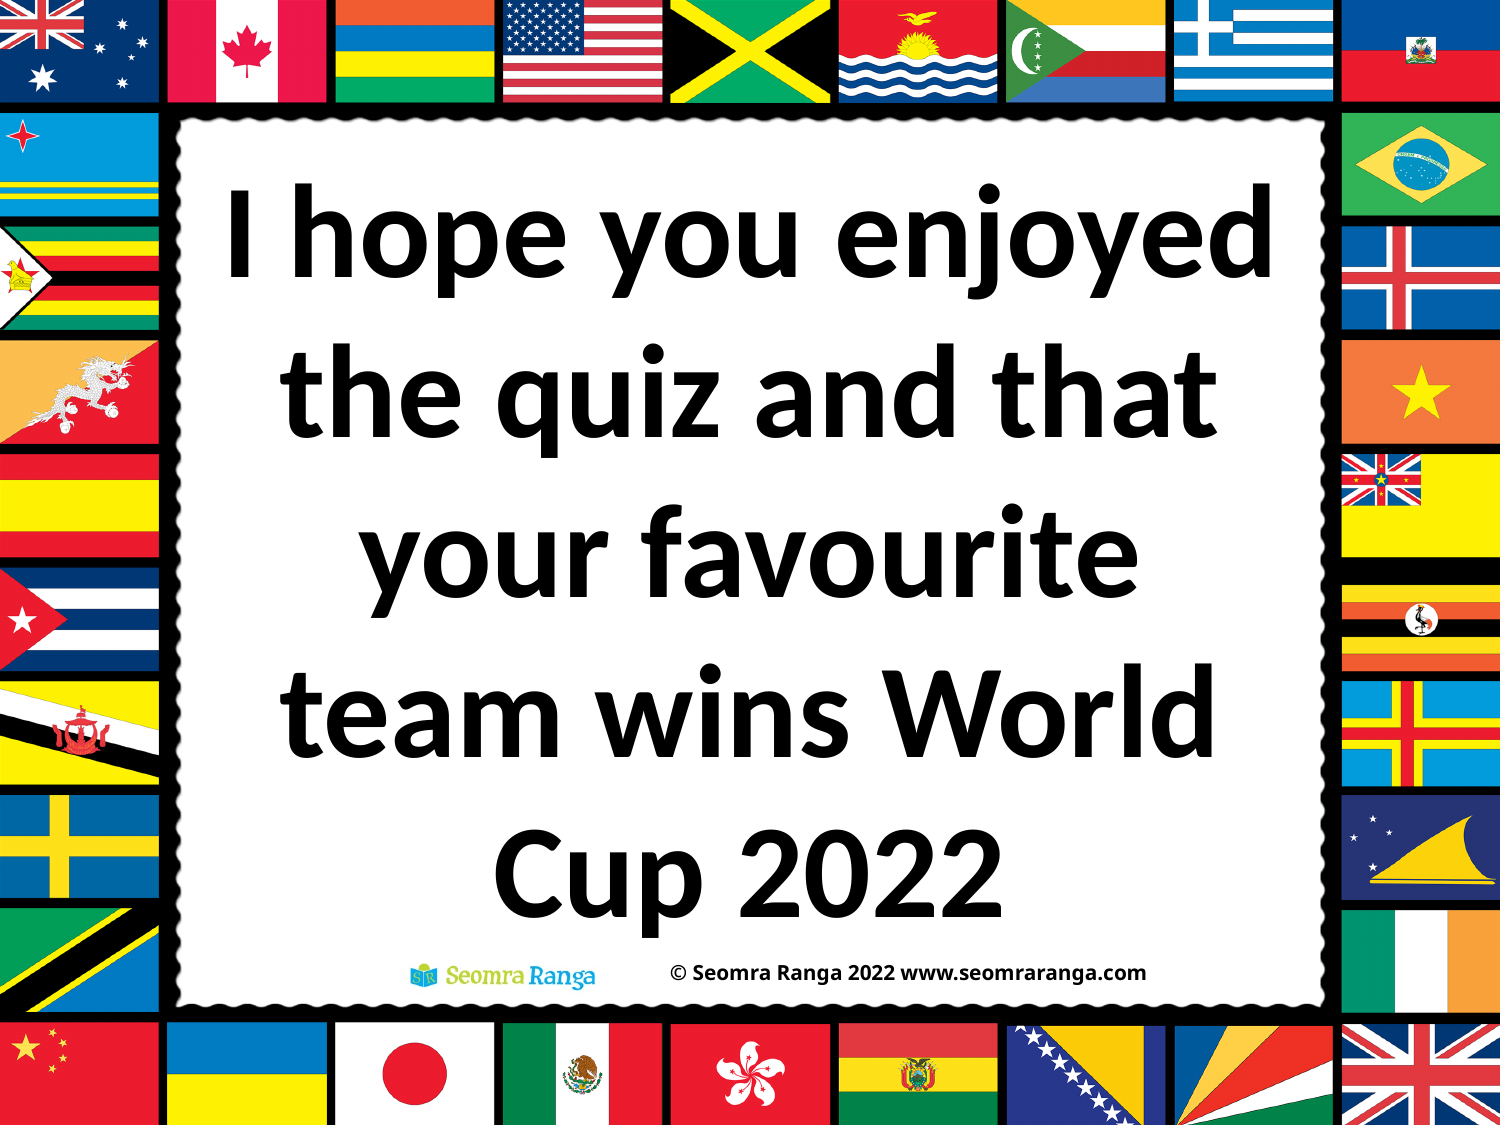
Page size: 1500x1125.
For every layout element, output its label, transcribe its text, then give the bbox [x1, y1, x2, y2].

picture [0, 0, 1500, 1125]
picture [10, 122, 36, 150]
text_box © Seomra Ranga 2022 www.seomraranga.com [631, 953, 1187, 993]
list I hope you enjoyed the quiz and that your favourite team wins World Cup 2022 [194, 137, 1306, 953]
